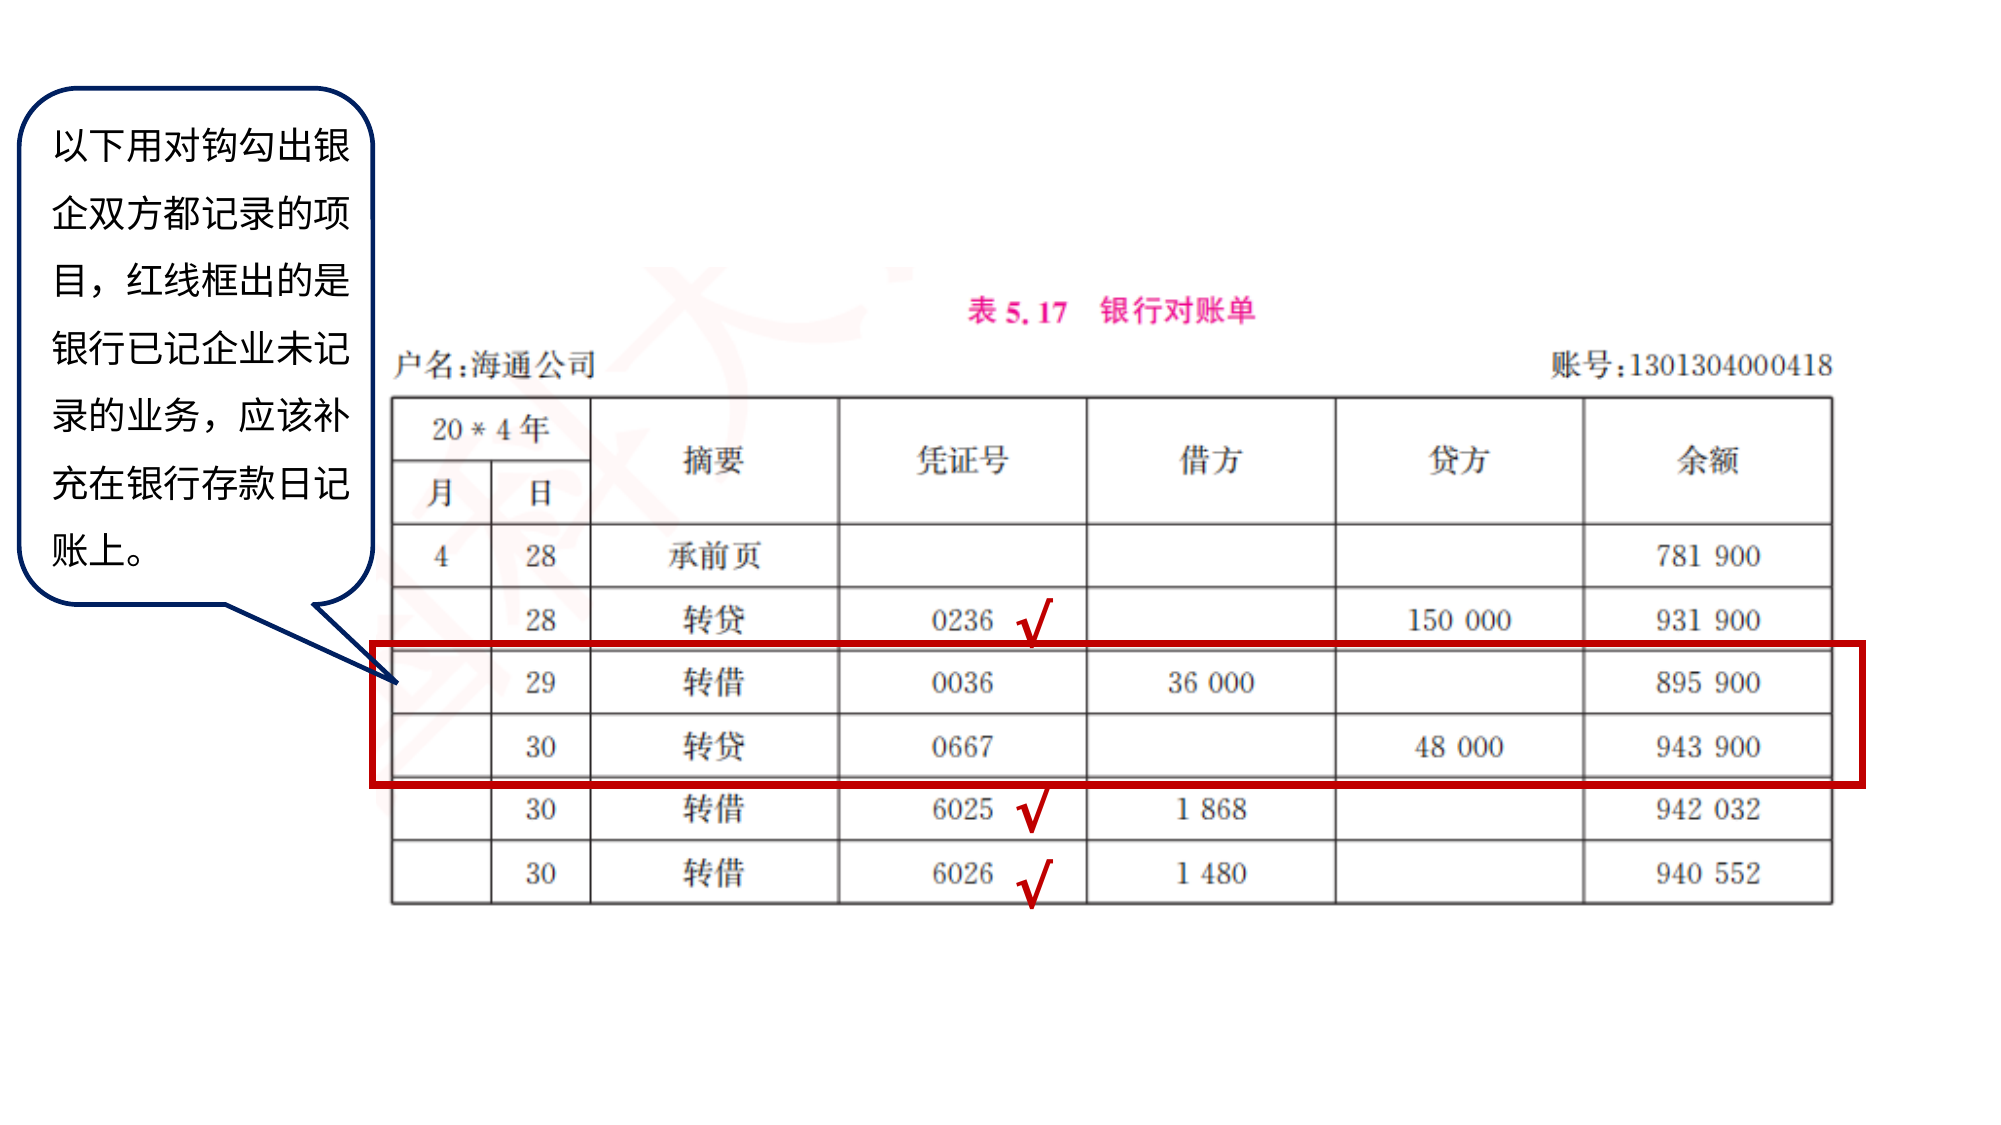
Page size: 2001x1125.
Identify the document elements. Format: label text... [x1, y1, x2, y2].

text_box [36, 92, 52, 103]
text_box [18, 87, 376, 675]
text_box [372, 643, 376, 660]
text_box 以下用对钩勾出银企双方都记录的项目，红线框出的是银行已记企业未记录的业务，应该补充在银行存款日记账上。 [340, 92, 377, 586]
text_box [372, 674, 376, 786]
picture [376, 267, 1853, 929]
text_box [1853, 643, 1863, 786]
